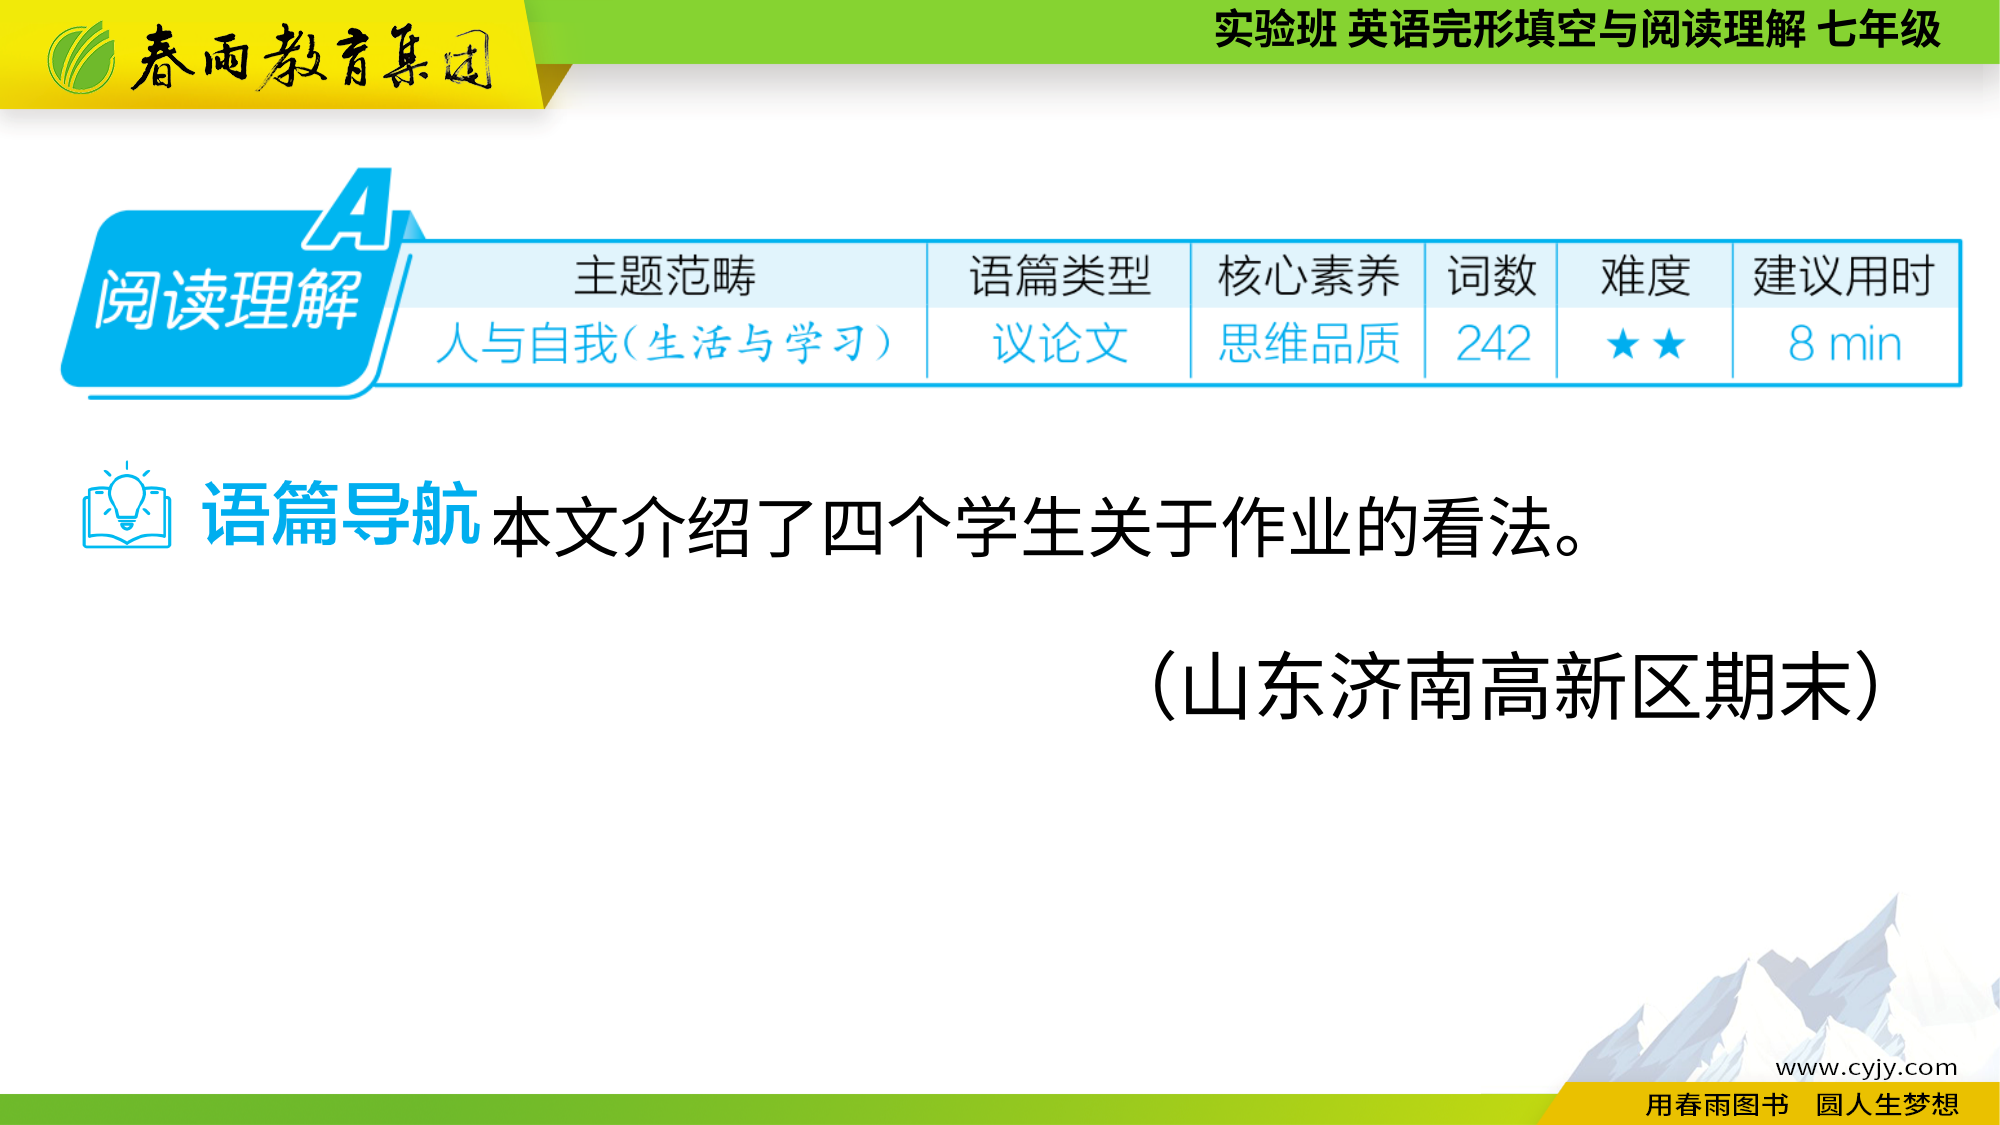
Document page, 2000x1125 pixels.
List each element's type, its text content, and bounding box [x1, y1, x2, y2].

text_box （山东济南高新区期末） [1035, 587, 1944, 738]
picture [0, 0, 2000, 1125]
text_box 本文介绍了四个学生关于作业的看法。 [59, 438, 1944, 574]
